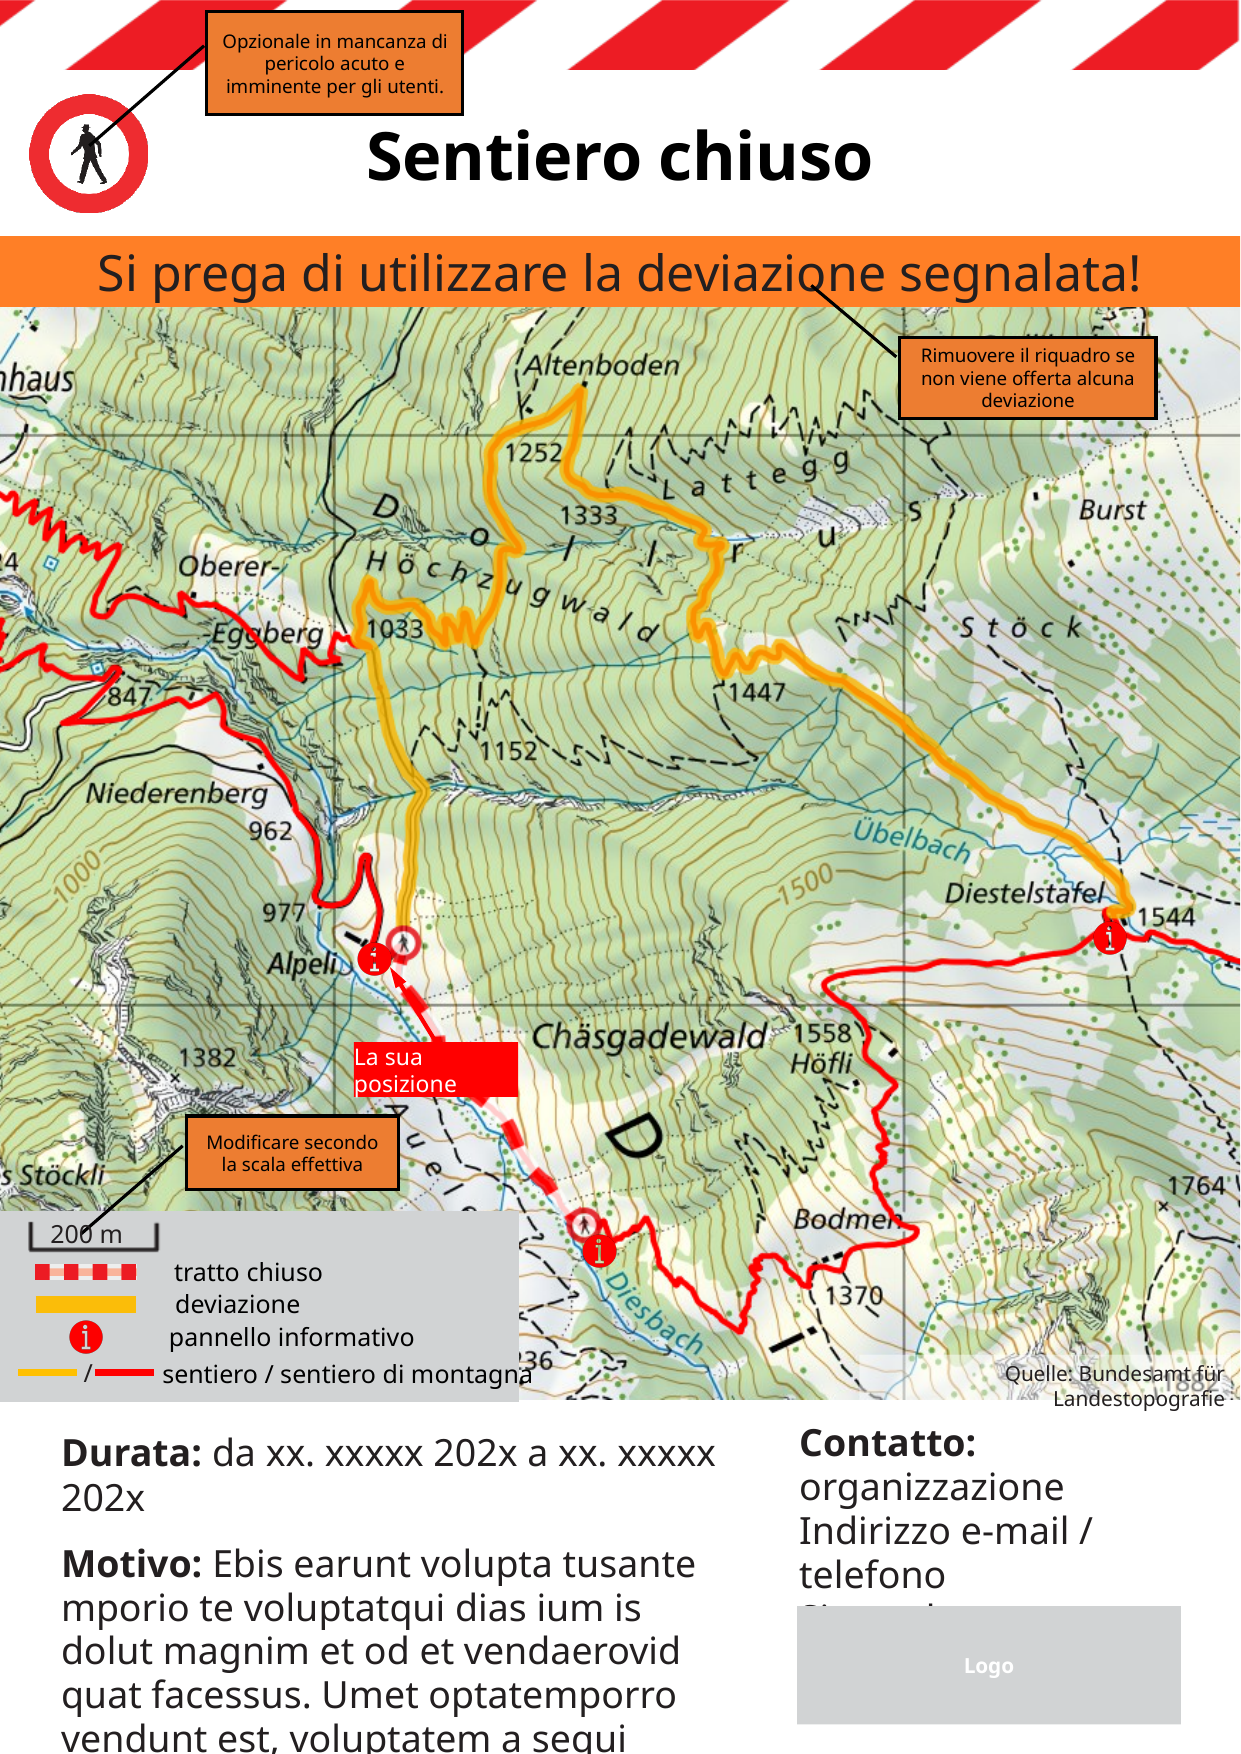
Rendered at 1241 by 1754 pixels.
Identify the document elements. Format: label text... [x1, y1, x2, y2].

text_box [353, 967, 519, 1070]
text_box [35, 1256, 318, 1288]
text_box Contatto: organizzazione Indirizzo e-mail / telefono Sito web [797, 1422, 1222, 1570]
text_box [65, 1316, 411, 1357]
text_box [35, 1288, 296, 1320]
text_box Durata: da xx. xxxxx 202x a xx. xxxxx 202x Motivo: Ebis earunt volupta tusante mporio te voluptatqui dias ium is dolut magnim et od et vendaerovid quat facessus. Umet optatemporro vendunt est, voluptatem a sequi nonsequias. [58, 1429, 739, 1725]
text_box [17, 1357, 516, 1390]
picture [0, 0, 1241, 1400]
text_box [8, 1218, 162, 1254]
text_box Quelle: Bundesamt für Landestopografie [859, 1400, 1231, 1417]
text_box Logo [797, 1606, 1181, 1725]
